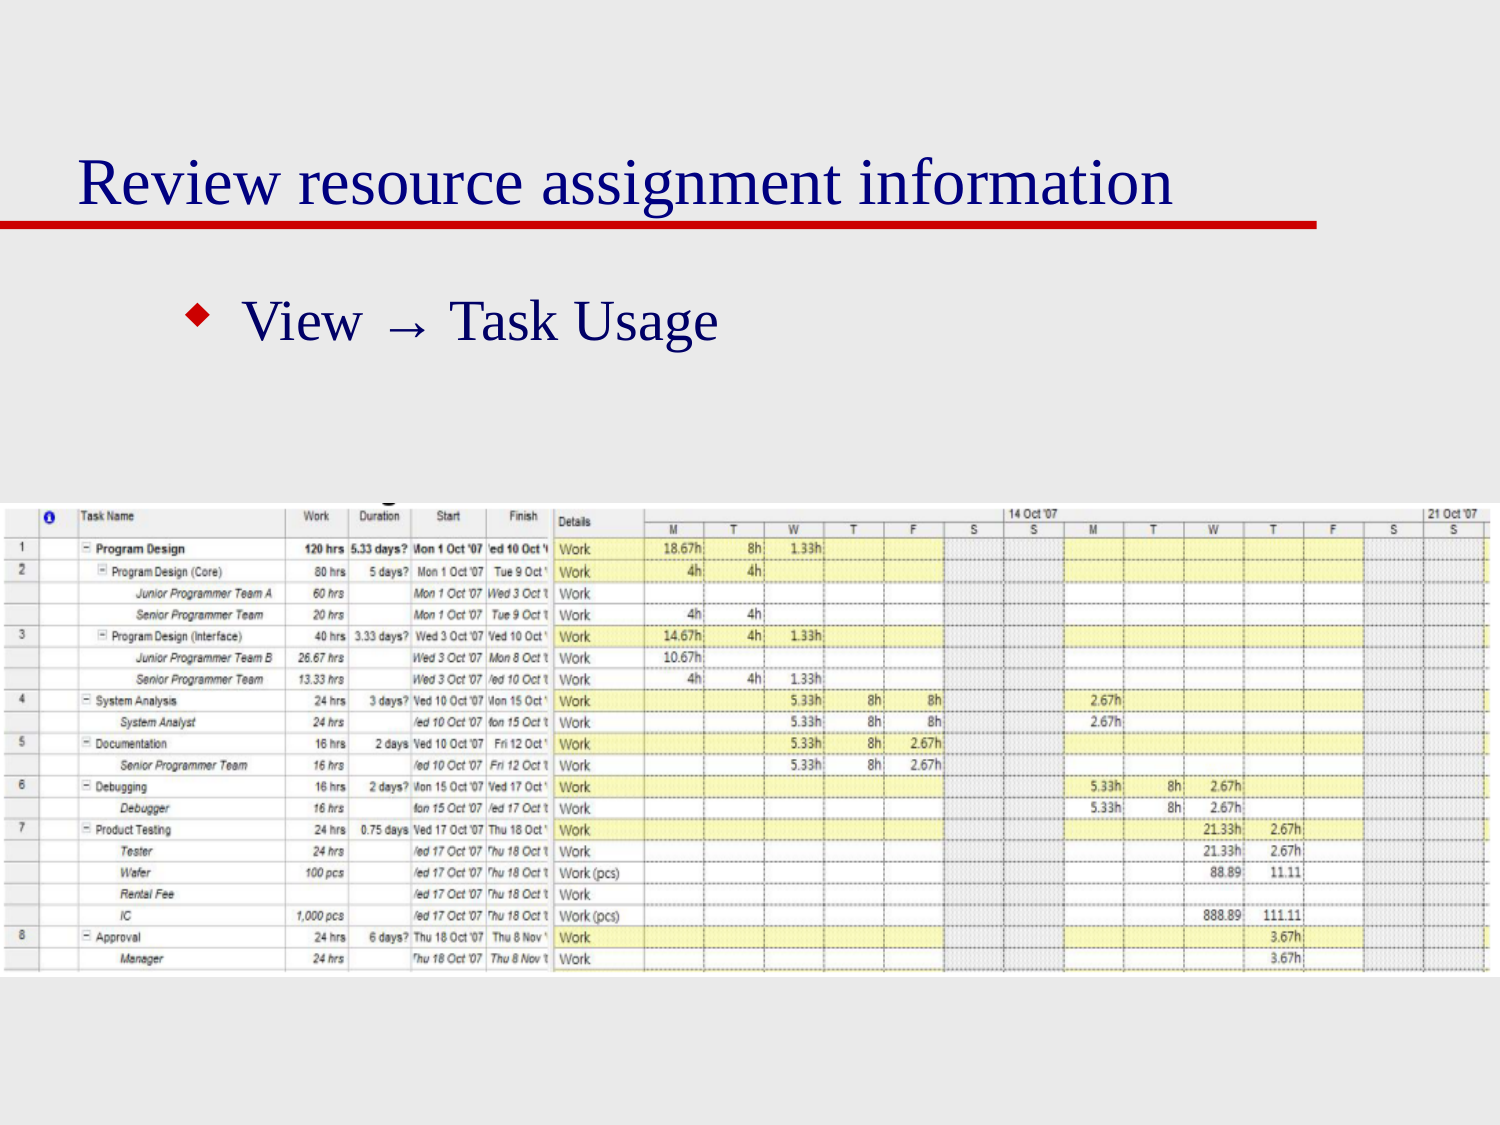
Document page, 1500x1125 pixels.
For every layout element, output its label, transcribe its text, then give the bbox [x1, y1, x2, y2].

picture [0, 503, 1500, 978]
title Review resource assignment information [62, 43, 1338, 226]
list View → Task Usage [169, 274, 1438, 501]
